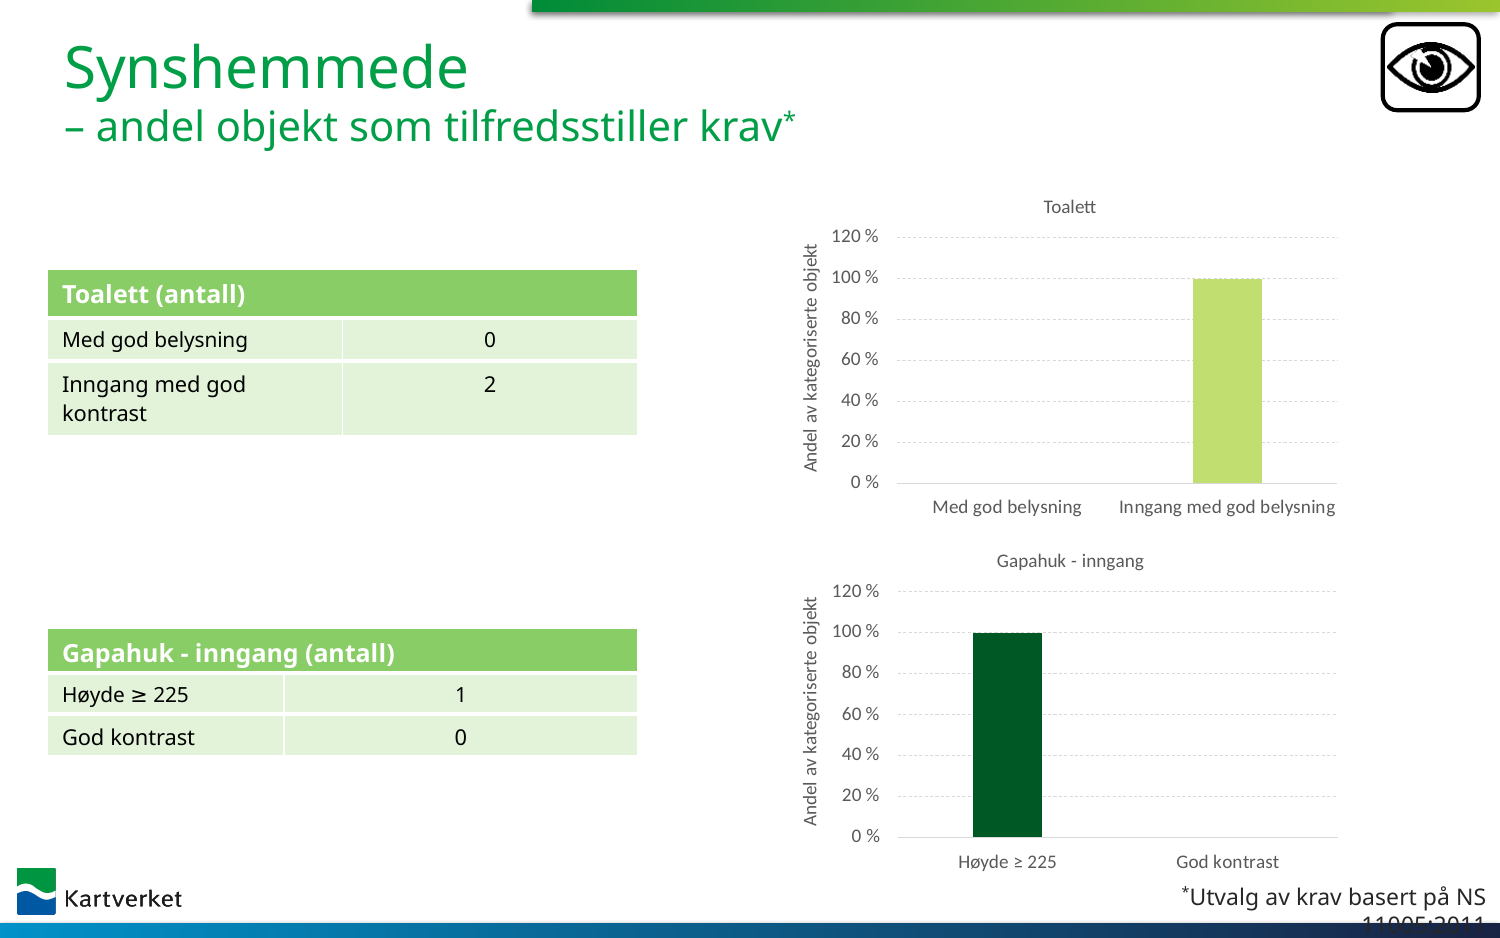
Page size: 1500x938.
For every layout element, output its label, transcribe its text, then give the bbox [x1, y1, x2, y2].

table_cell Høyde ≥ 225 [48, 675, 283, 712]
table_cell Inngang med god kontrast [48, 363, 342, 435]
table_header Toalett (antall) [48, 270, 637, 316]
picture [791, 541, 1349, 880]
table_cell 1 [285, 675, 637, 712]
table_cell 0 [285, 716, 637, 755]
table_cell 0 [343, 320, 637, 359]
text_box Synshemmede – andel objekt som tilfredsstiller krav* [49, 24, 1431, 158]
text_box *Utvalg av krav basert på NS 11005:2011 [1068, 873, 1500, 938]
table_cell God kontrast [48, 716, 283, 755]
table_cell Med god belysning [48, 320, 342, 359]
table_header Gapahuk - inngang (antall) [48, 629, 637, 671]
table_cell 2 [343, 363, 637, 435]
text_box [1382, 24, 1480, 111]
picture [791, 187, 1348, 526]
